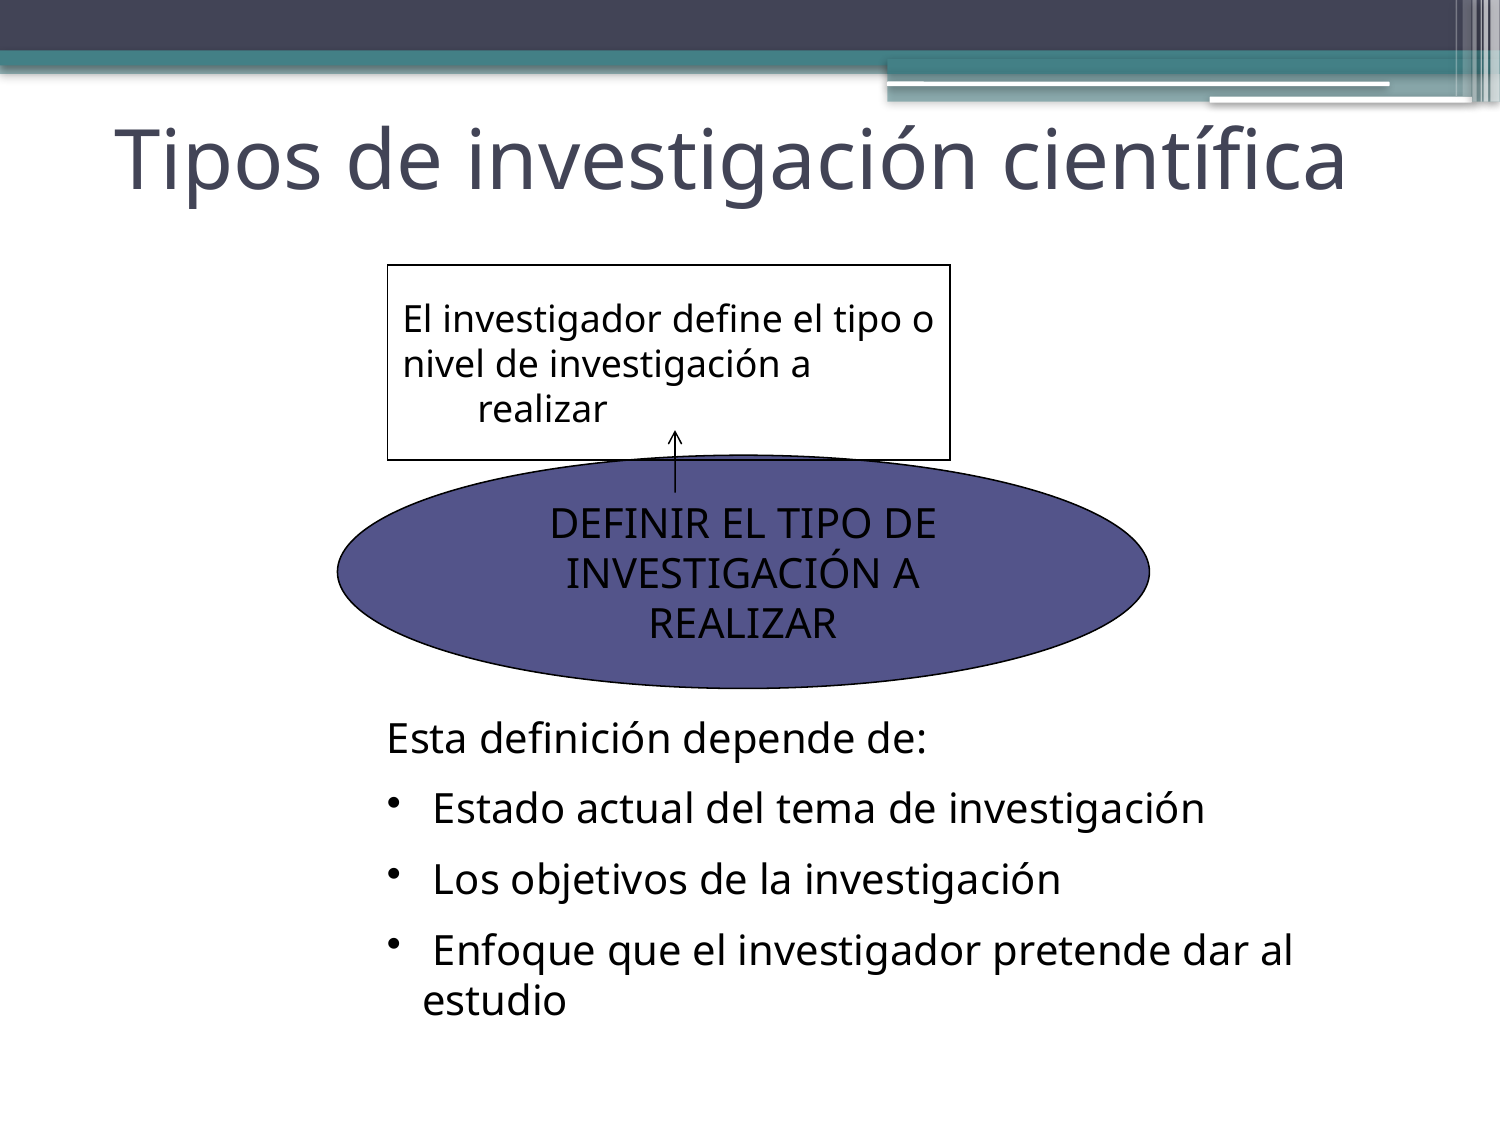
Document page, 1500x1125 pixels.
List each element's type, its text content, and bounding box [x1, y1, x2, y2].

text_box El investigador define el tipo o nivel de investigación a realizar [387, 265, 950, 460]
title Tipos de investigación científica [99, 62, 1375, 250]
text_box DEFINIR EL TIPO DE INVESTIGACIÓN A REALIZAR [337, 460, 1150, 689]
text_box [667, 430, 683, 493]
text_box Esta definición depende de: Estado actual del tema de investigación Los objetivos de la investigación Enfoque que el investigador pretende dar al estudio [372, 704, 1410, 1032]
